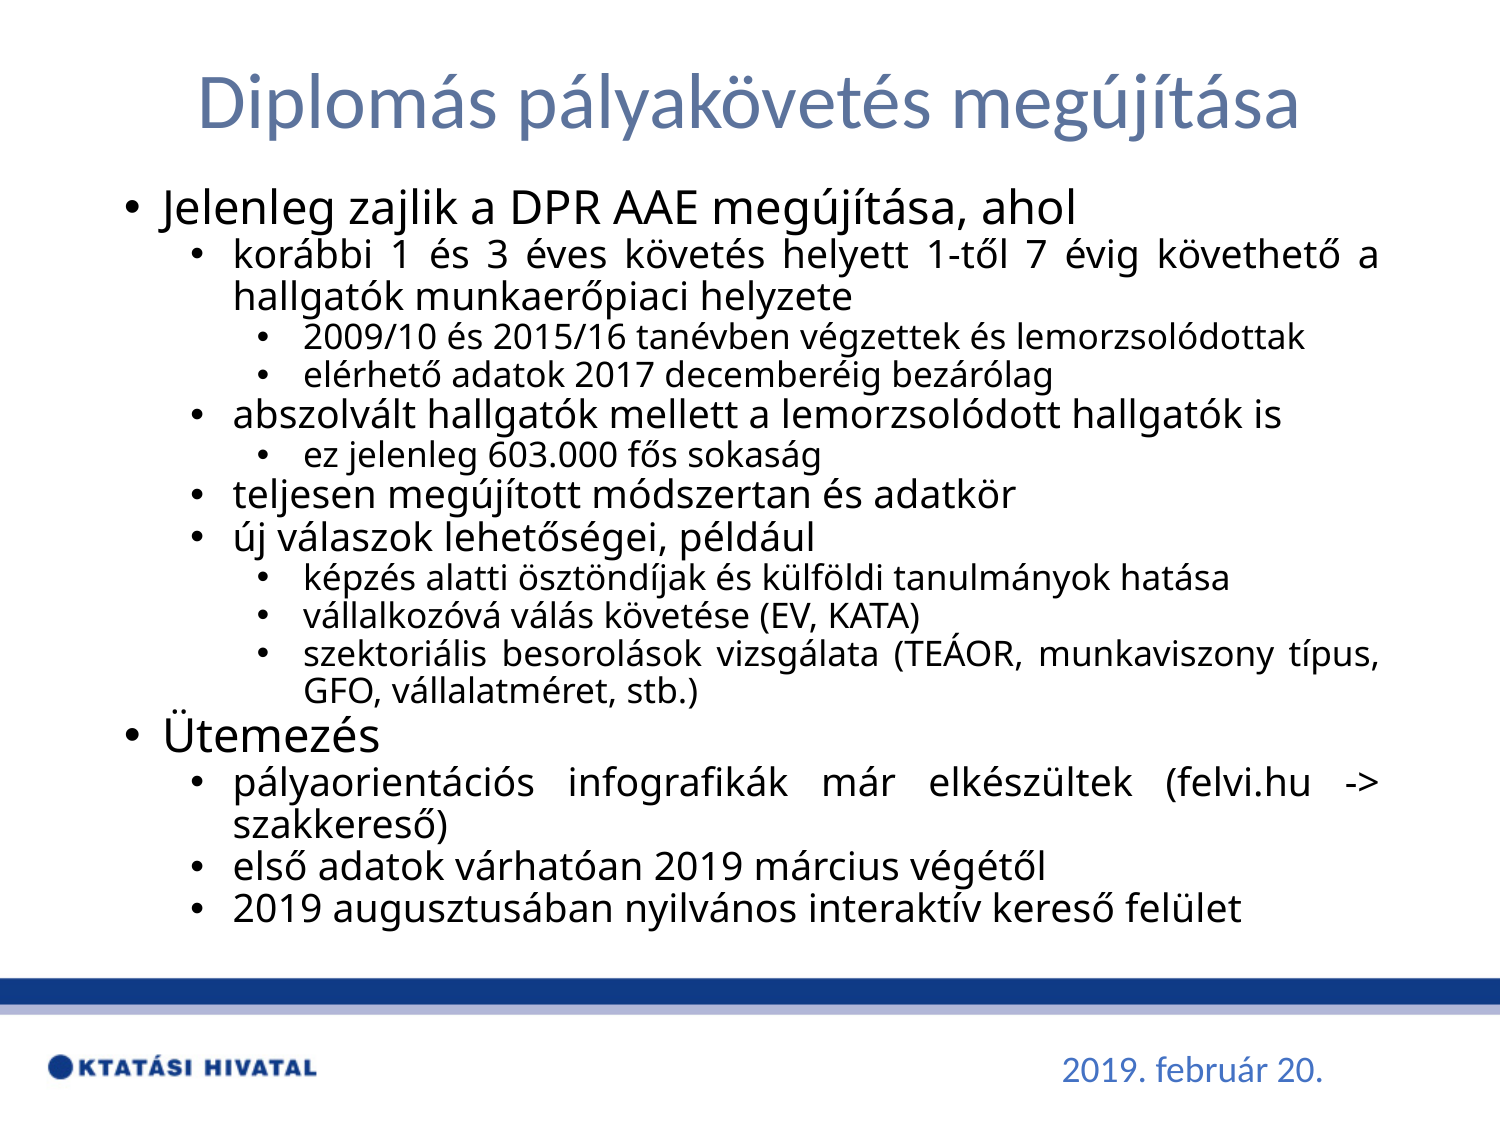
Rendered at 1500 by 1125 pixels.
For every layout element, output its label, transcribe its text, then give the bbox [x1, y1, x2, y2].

picture [0, 0, 1500, 1125]
list Jelenleg zajlik a DPR AAE megújítása, ahol korábbi 1 és 3 éves követés helyett 1-től 7 évig követhető a hallgatók munkaerőpiaci helyzete 2009/10 és 2015/16 tanévben végzettek és lemorzsolódottak elérhető adatok 2017 decemberéig bezárólag abszolvált hallgatók mellett a lemorzsolódott hallgatók is ez jelenleg 603.000 fős sokaság teljesen megújított módszertan és adatkör új válaszok lehetőségei, például képzés alatti ösztöndíjak és külföldi tanulmányok hatása vállalkozóvá válás követése (EV, KATA) szektoriális besorolások vizsgálata (TEÁOR, munkaviszony típus, GFO, vállalatméret, stb.) Ütemezés pályaorientációs infografikák már elkészültek (felvi.hu -> szakkereső) első adatok várhatóan 2019 március végétől 2019 augusztusában nyilvános interaktív kereső felület [103, 176, 1397, 947]
footer 2019. február 20. [917, 1037, 1469, 1098]
title Diplomás pályakövetés megújítása [103, 29, 1397, 176]
